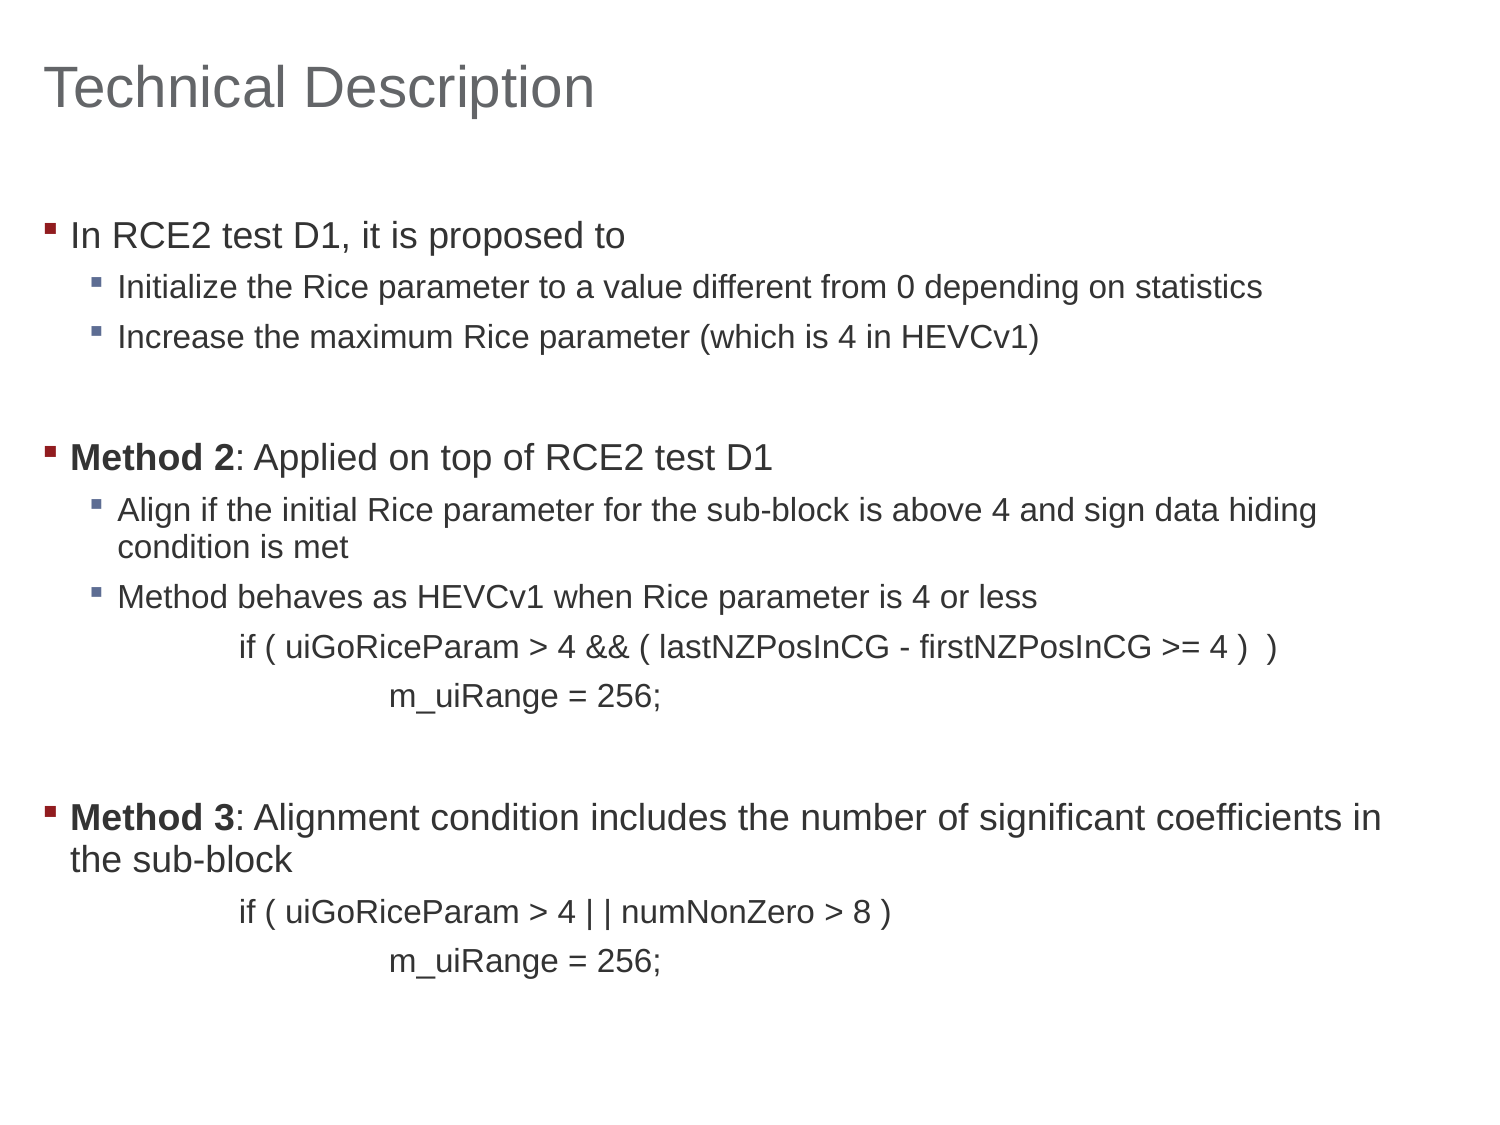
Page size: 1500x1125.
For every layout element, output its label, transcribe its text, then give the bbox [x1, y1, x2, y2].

list In RCE2 test D1, it is proposed to Initialize the Rice parameter to a value different from 0 depending on statistics Increase the maximum Rice parameter (which is 4 in HEVCv1) Method 2: Applied on top of RCE2 test D1 Align if the initial Rice parameter for the sub-block is above 4 and sign data hiding condition is met Method behaves as HEVCv1 when Rice parameter is 4 or less if ( uiGoRiceParam > 4 && ( lastNZPosInCG - firstNZPosInCG >= 4 ) ) m_uiRange = 256; Method 3: Alignment condition includes the number of significant coefficients in the sub-block if ( uiGoRiceParam > 4 | | numNonZero > 8 ) m_uiRange = 256; [26, 148, 1457, 1021]
title Technical Description [28, 44, 1462, 138]
